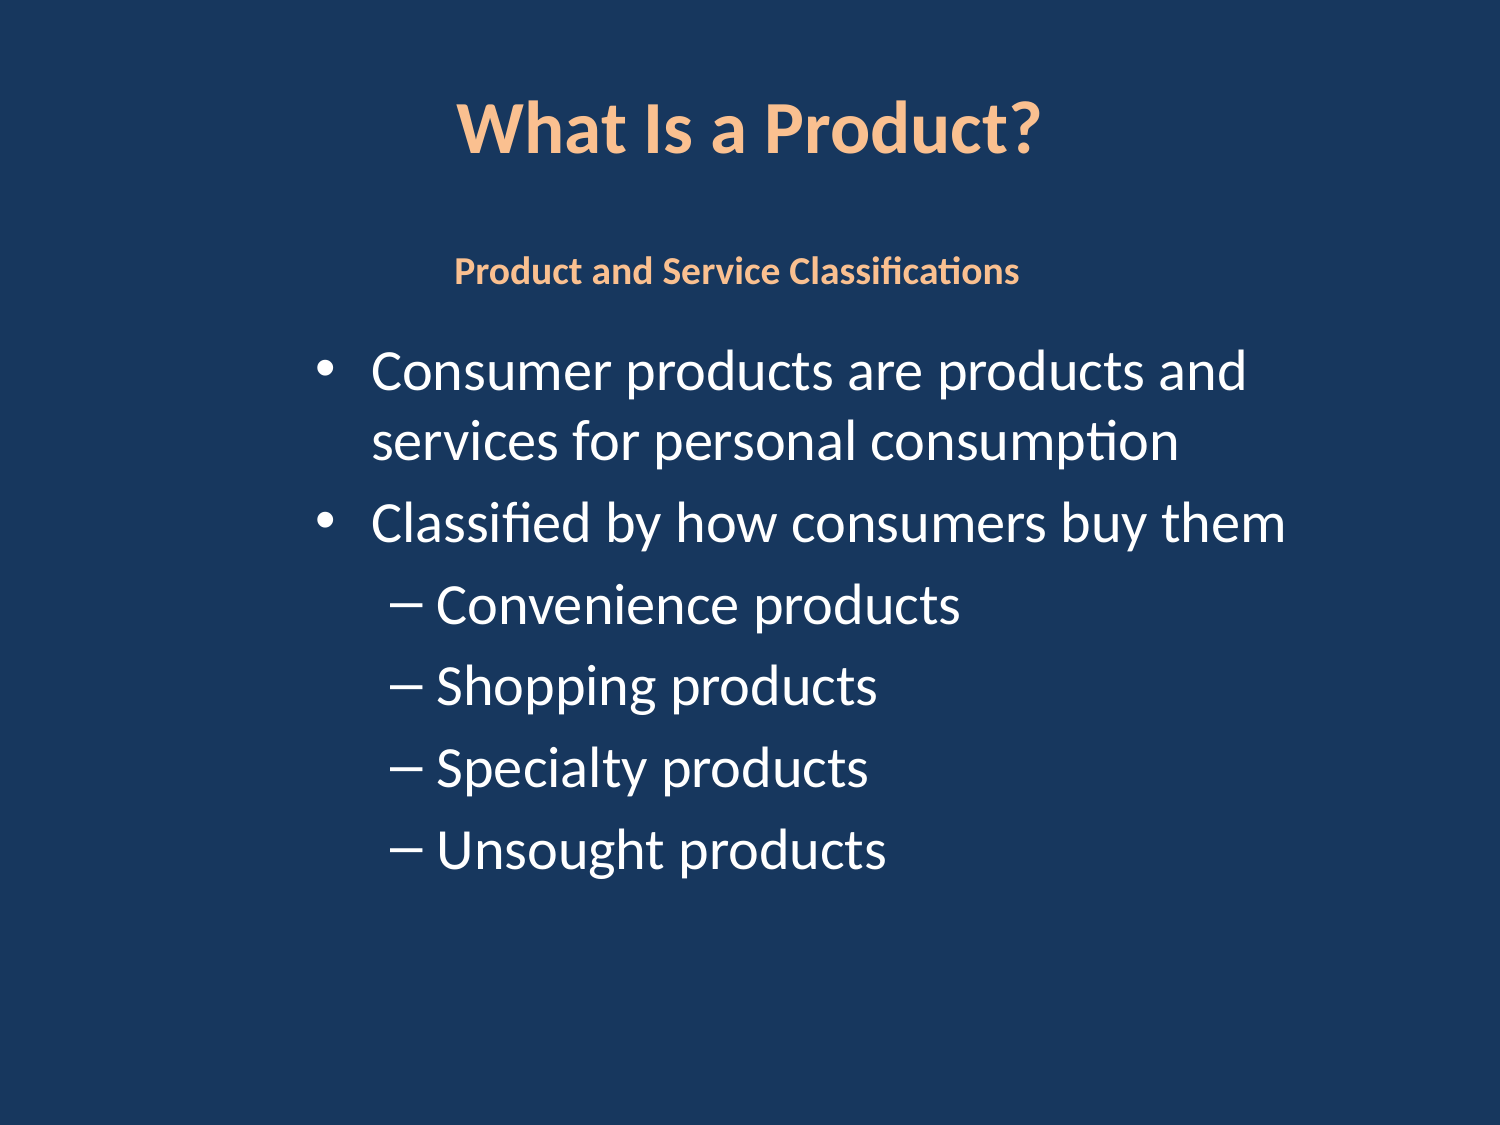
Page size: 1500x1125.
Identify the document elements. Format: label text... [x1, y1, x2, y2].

title What Is a Product? [112, 37, 1388, 225]
list Consumer products are products and services for personal consumption Classified by how consumers buy them Convenience products Shopping products Specialty products Unsought products [300, 324, 1338, 1000]
list Product and Service Classifications [150, 237, 1325, 300]
